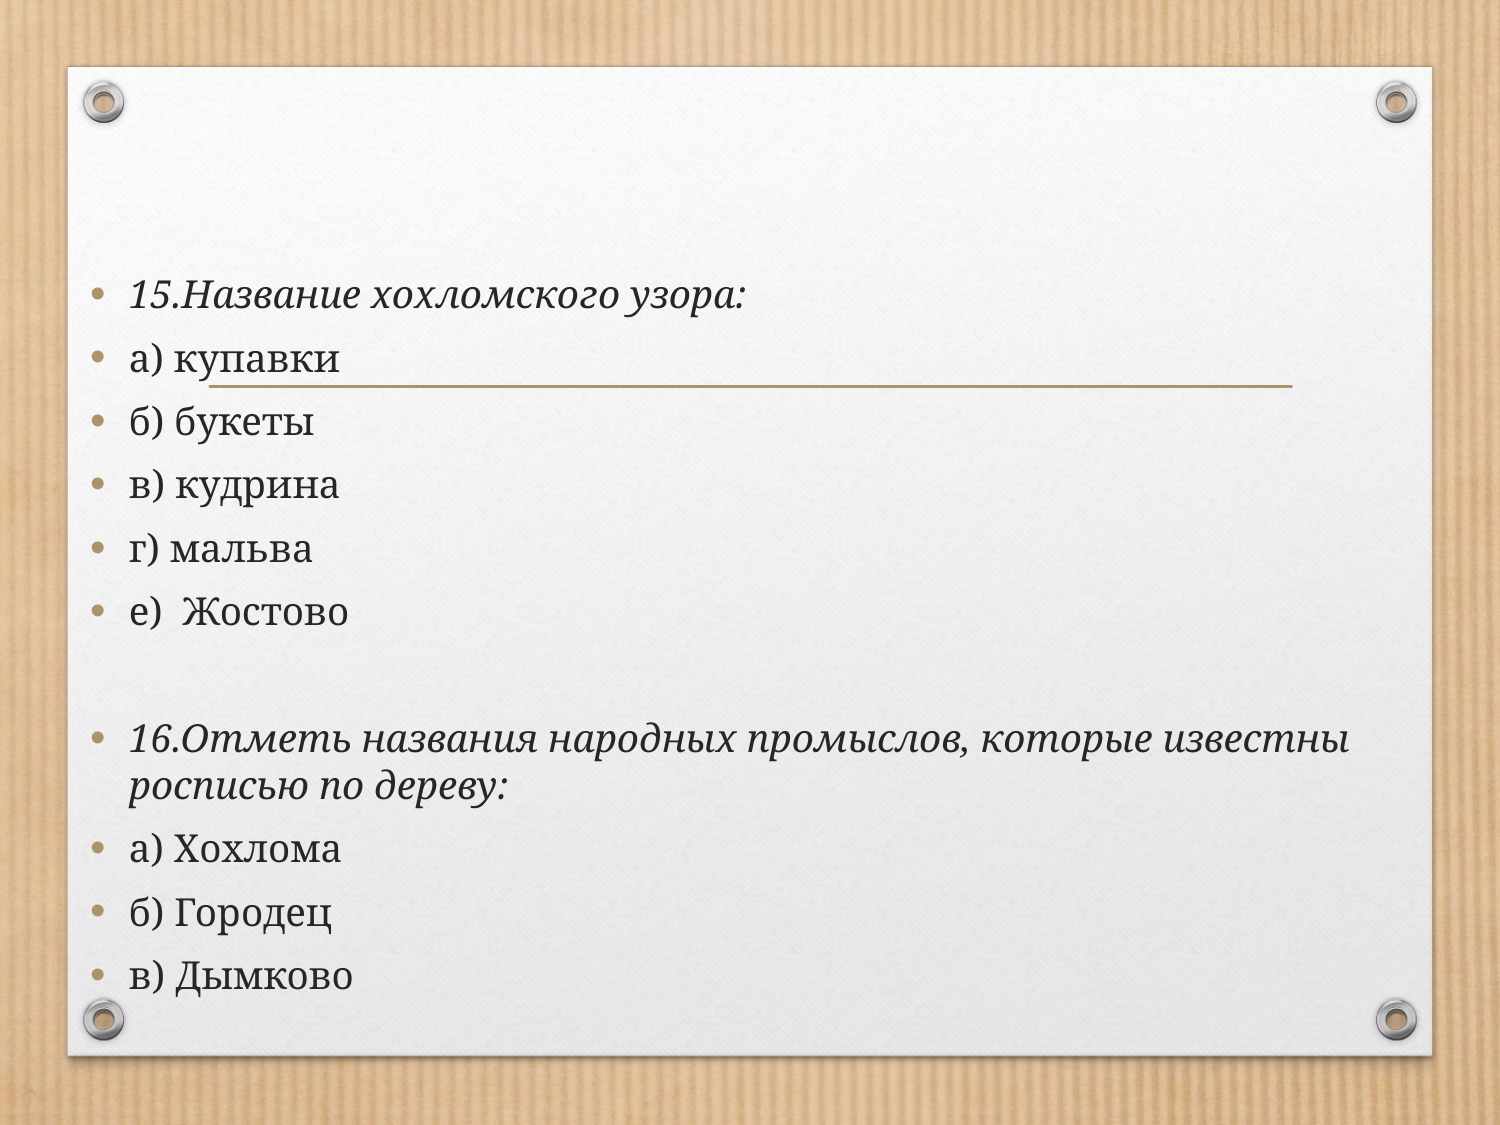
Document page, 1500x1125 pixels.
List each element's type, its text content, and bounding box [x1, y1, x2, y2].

picture [0, 0, 1500, 1125]
list 15.Название хохломского узора: а) купавки б) букеты в) кудрина г) мальва е) Жостово 16.Отметь названия народных промыслов, которые известны росписью по дереву: а) Хохлома б) Городец в) Дымково [75, 262, 1425, 1059]
